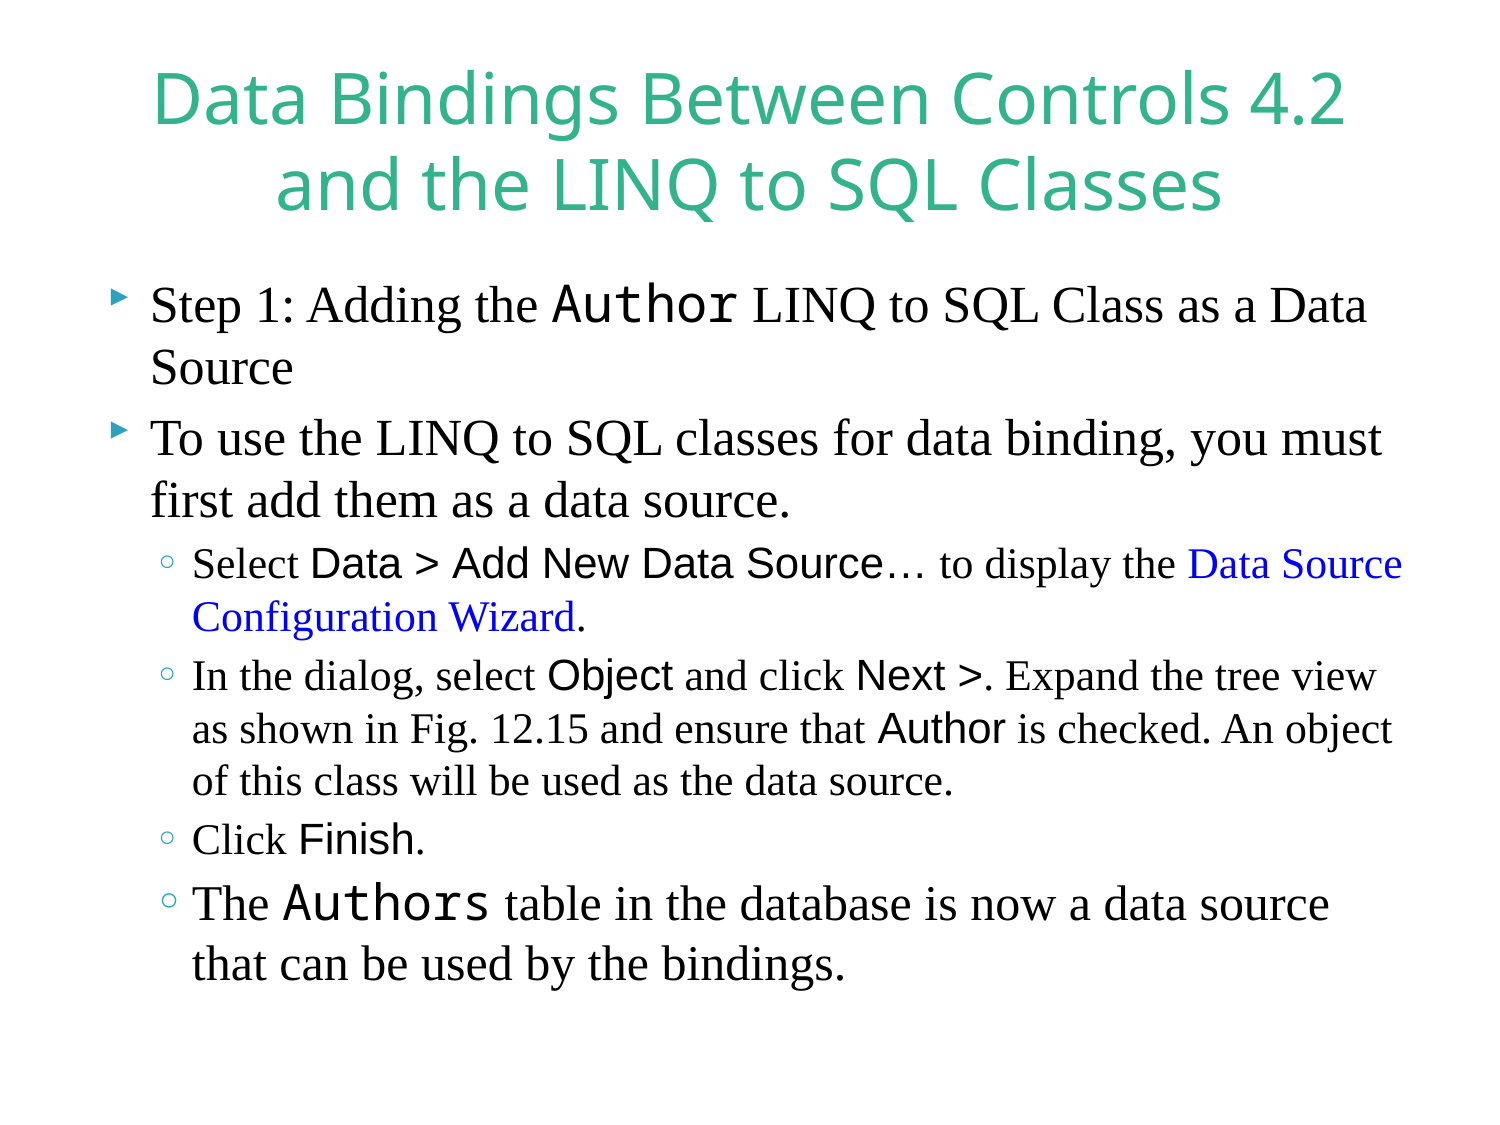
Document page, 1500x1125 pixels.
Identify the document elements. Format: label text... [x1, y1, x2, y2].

list Step 1: Adding the Author LINQ to SQL Class as a Data Source To use the LINQ to SQL classes for data binding, you must first add them as a data source. Select Data > Add New Data Source… to display the Data Source Configuration Wizard. In the dialog, select Object and click Next >. Expand the tree view as shown in Fig. 12.15 and ensure that Author is checked. An object of this class will be used as the data source. Click Finish. The Authors table in the database is now a data source that can be used by the bindings. [75, 262, 1425, 1005]
title 4.2 Data Bindings Between Controls and the LINQ to SQL Classes [75, 45, 1425, 233]
